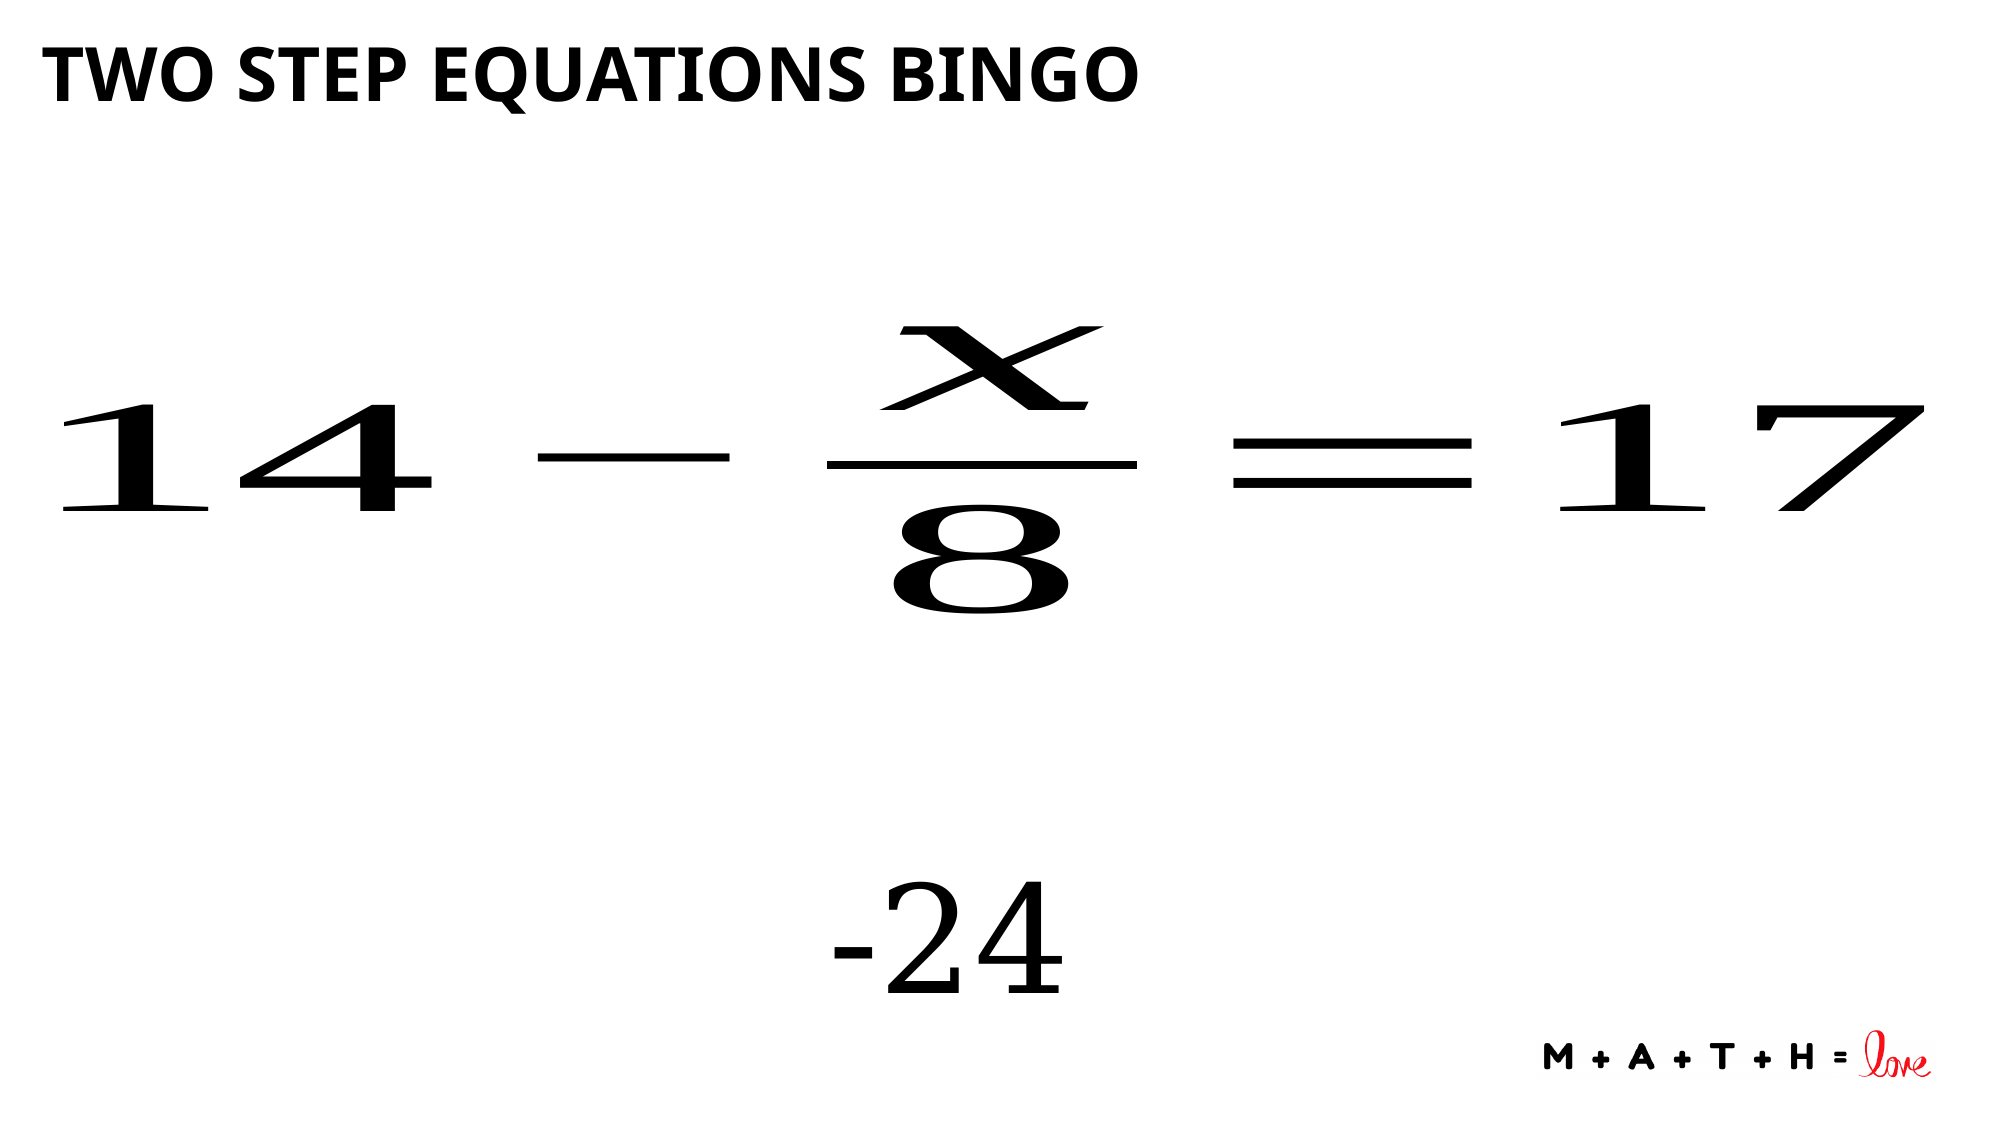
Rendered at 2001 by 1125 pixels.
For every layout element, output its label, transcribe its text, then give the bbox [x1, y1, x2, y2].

picture [1528, 1026, 1941, 1082]
text_box TWO STEP EQUATIONS BINGO [27, 18, 1323, 124]
text_box -24 [792, 894, 1106, 972]
